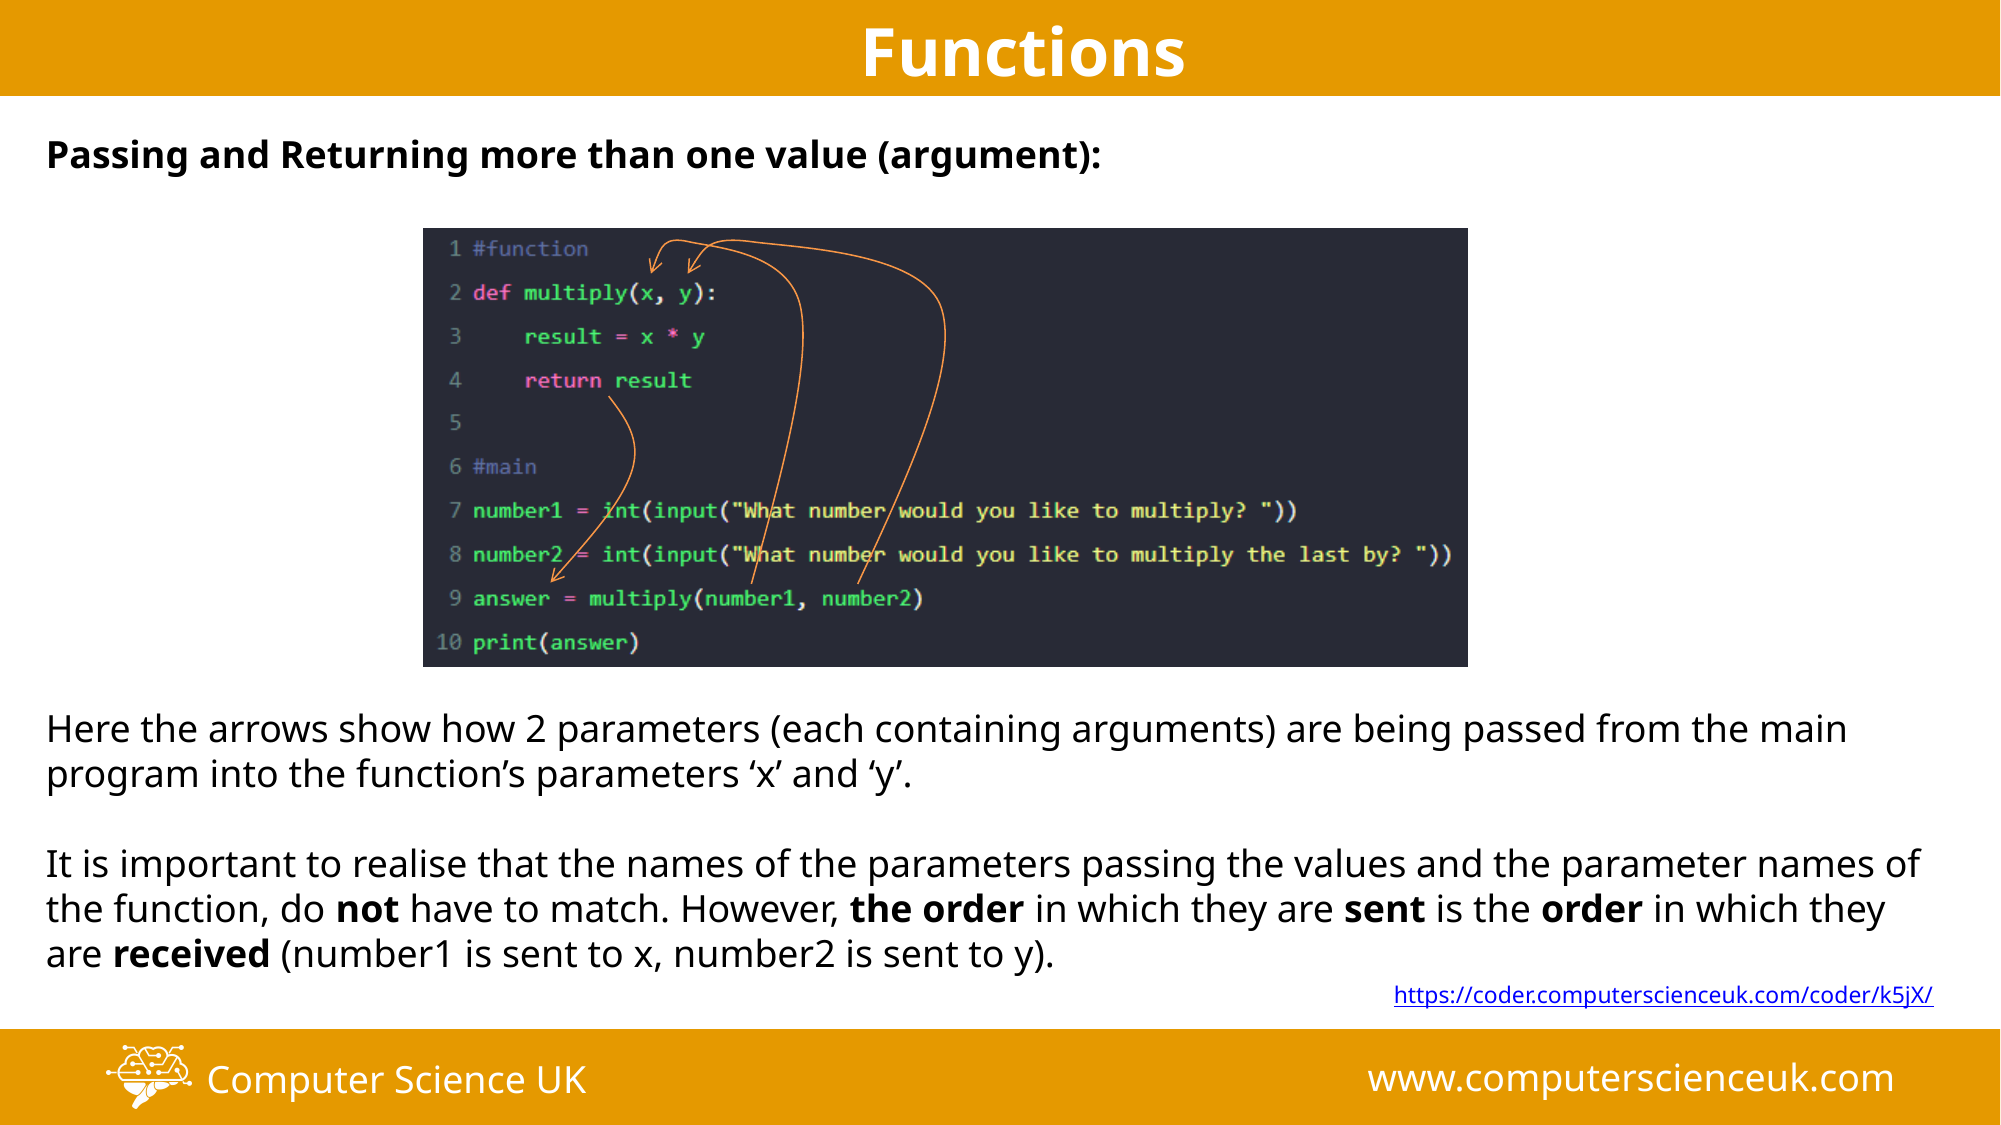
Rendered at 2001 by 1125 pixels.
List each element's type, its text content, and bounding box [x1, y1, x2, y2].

text_box Here the arrows show how 2 parameters (each containing arguments) are being passed from the main program into the function’s parameters ‘x’ and ‘y’. It is important to realise that the names of the parameters passing the values and the parameter names of the function, do not have to match. However, the order in which they are sent is the order in which they are received (number1 is sent to x, number2 is sent to y). [31, 697, 1939, 983]
text_box https://coder.computerscienceuk.com/coder/k5jX/ [1379, 973, 1949, 1020]
picture [423, 228, 1468, 667]
picture [106, 1045, 192, 1109]
title Functions [325, 0, 1723, 100]
text_box Passing and Returning more than one value (argument): [31, 123, 1425, 184]
